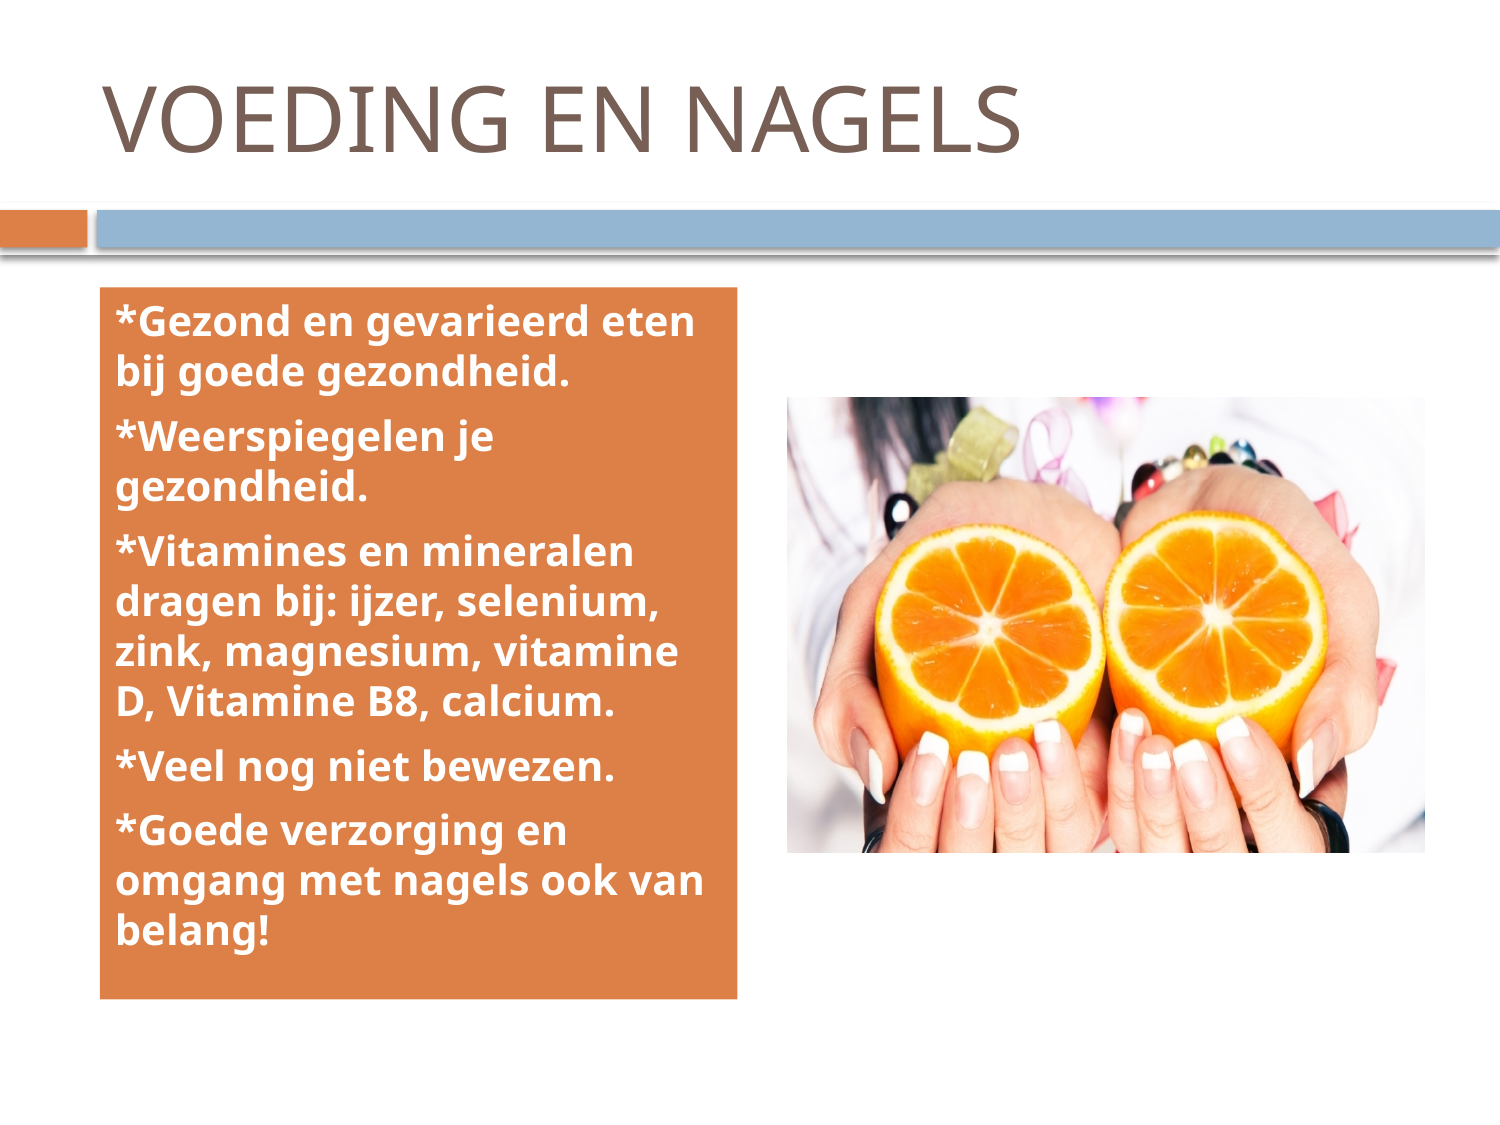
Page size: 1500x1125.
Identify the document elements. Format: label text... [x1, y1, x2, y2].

title VOEDING EN NAGELS [87, 44, 1425, 188]
list *Gezond en gevarieerd eten bij goede gezondheid. *Weerspiegelen je gezondheid. *Vitamines en mineralen dragen bij: ijzer, selenium, zink, magnesium, vitamine D, Vitamine B8, calcium. *Veel nog niet bewezen. *Goede verzorging en omgang met nagels ook van belang! [99, 287, 738, 1000]
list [787, 396, 1426, 853]
